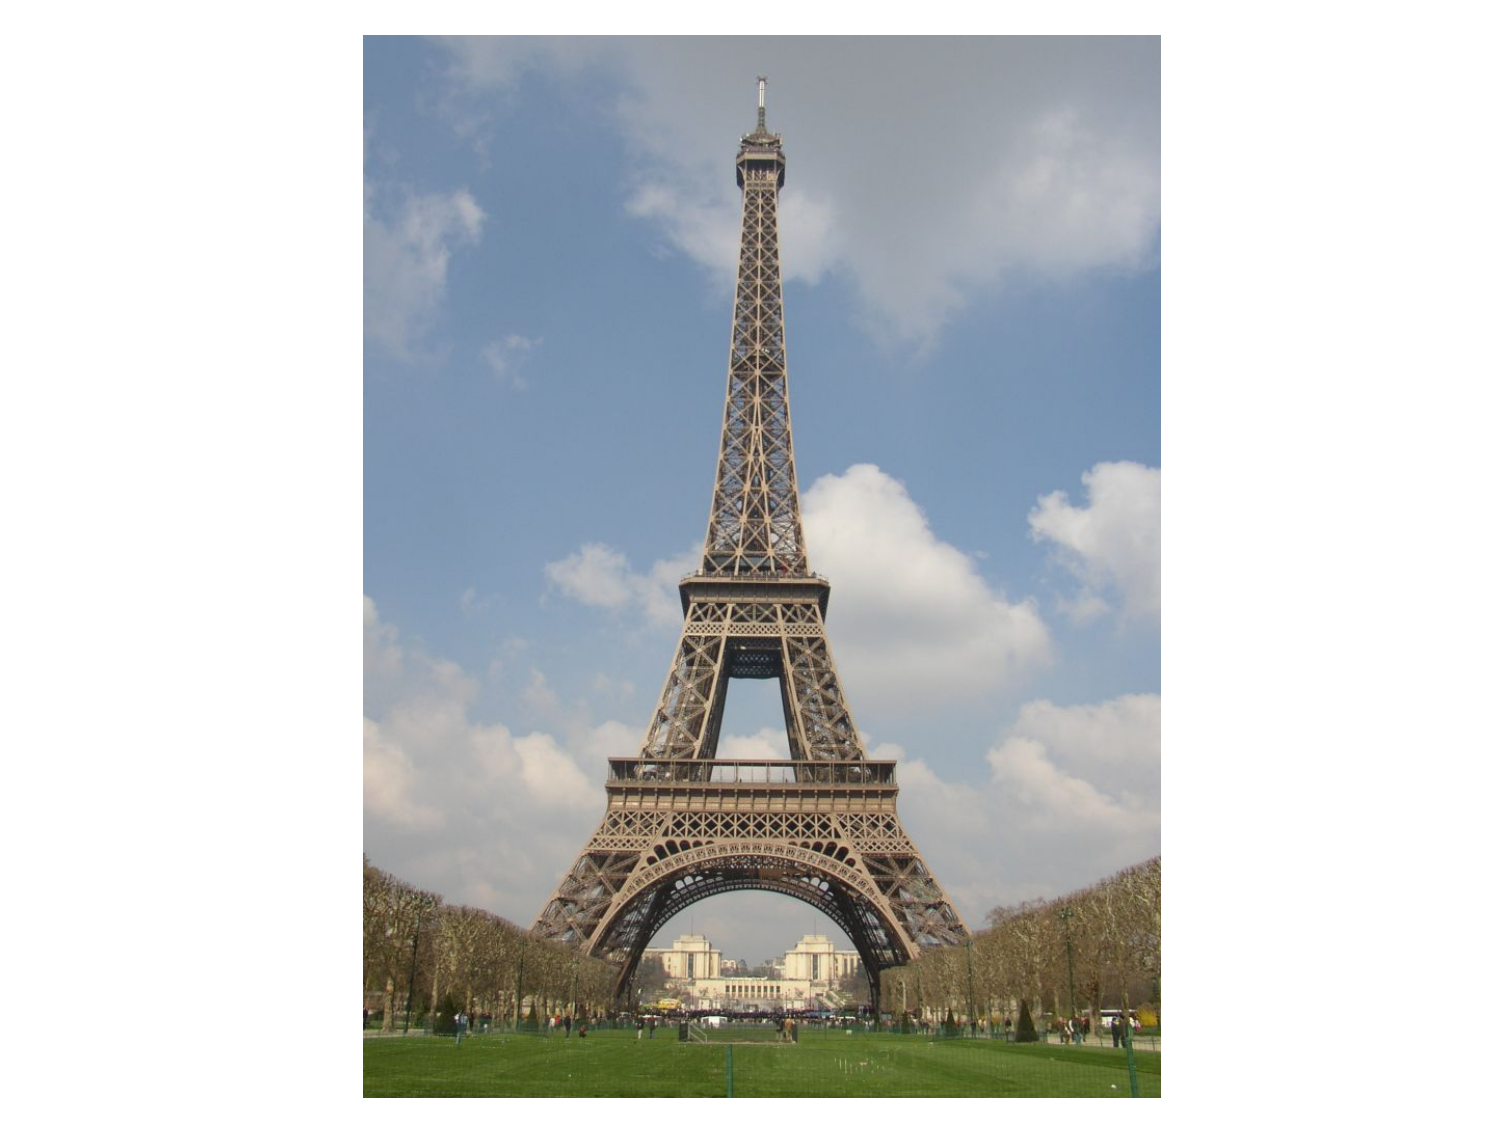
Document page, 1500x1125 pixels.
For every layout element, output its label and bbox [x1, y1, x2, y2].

picture [362, 34, 1161, 1098]
